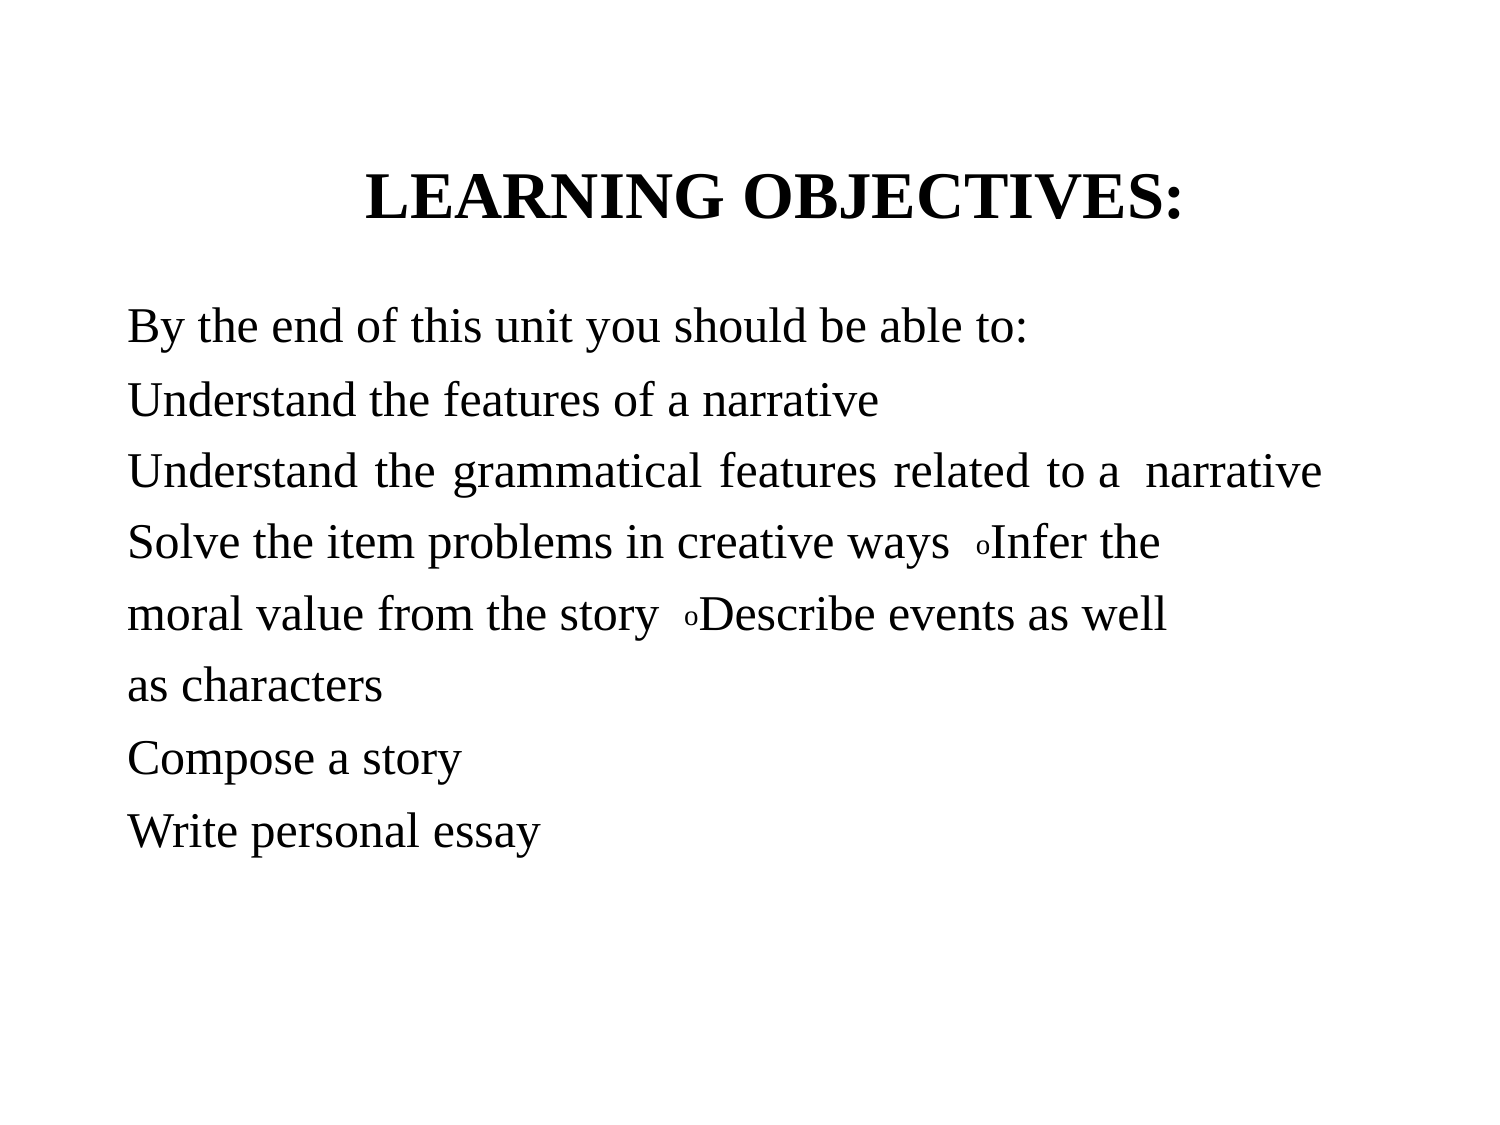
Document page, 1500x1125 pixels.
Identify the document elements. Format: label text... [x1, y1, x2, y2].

text_box LEARNING OBJECTIVES: By the end of this unit you should be able to: Understand the features of a narrative Understand the grammatical features related to a narrative Solve the item problems in creative ways oInfer the moral value from the story oDescribe events as well as characters Compose a story Write personal essay [125, 149, 1425, 858]
